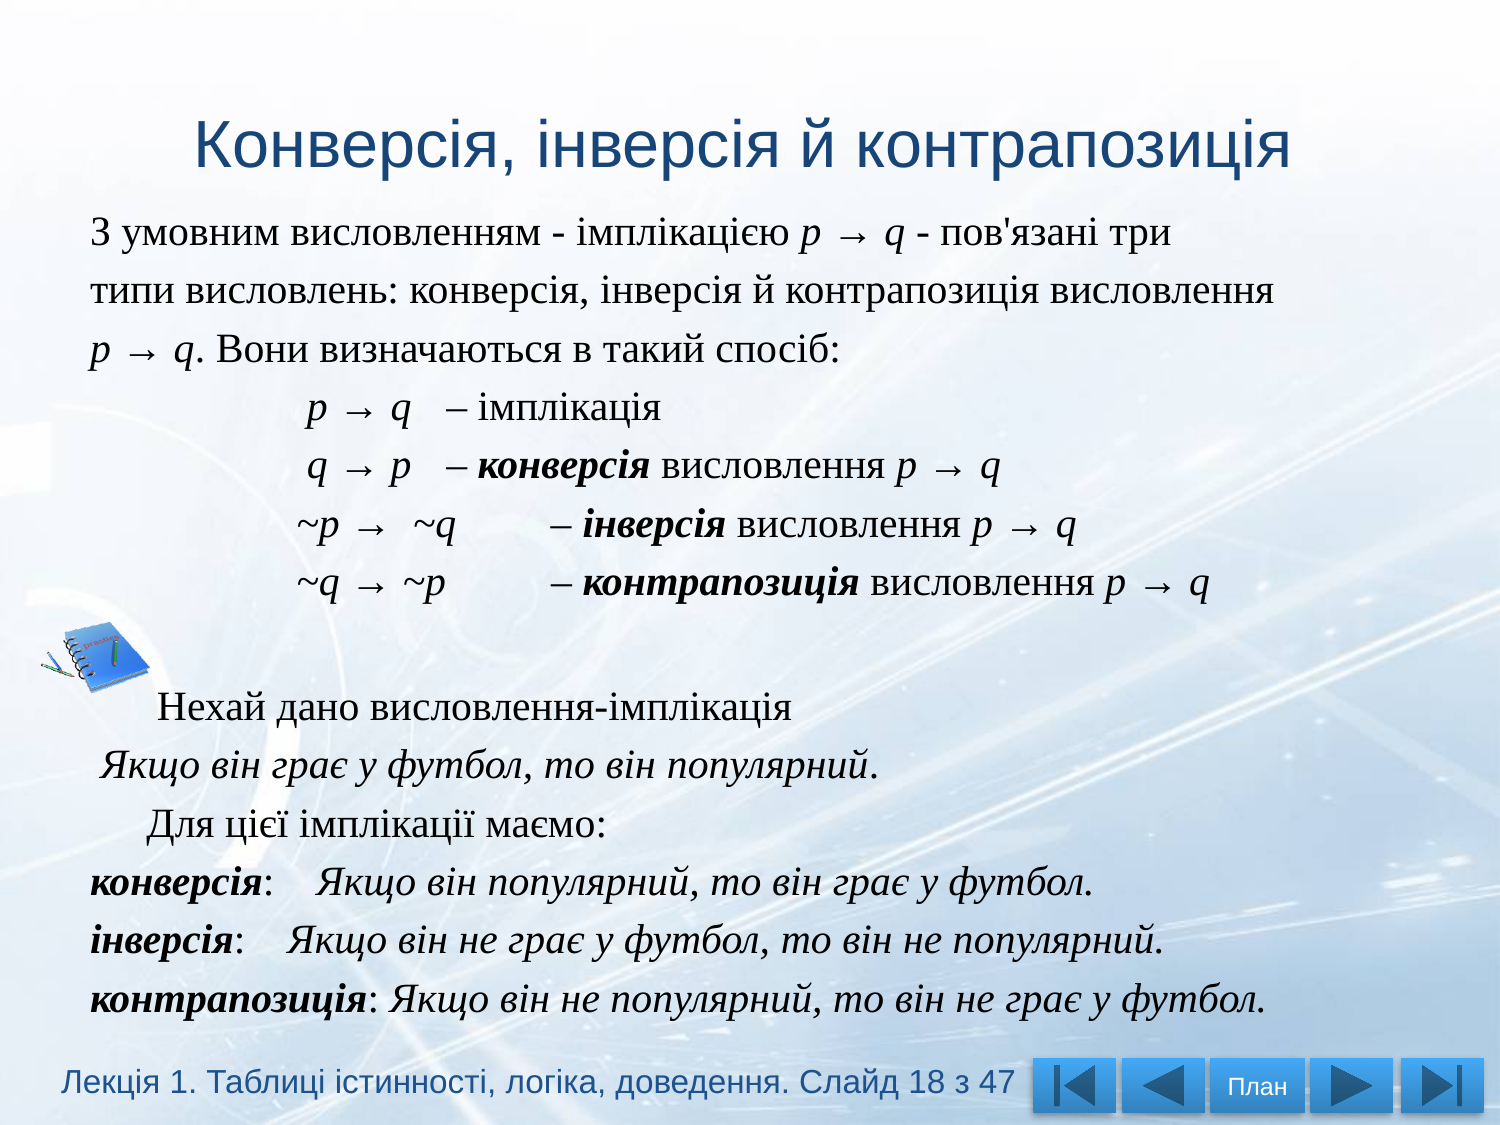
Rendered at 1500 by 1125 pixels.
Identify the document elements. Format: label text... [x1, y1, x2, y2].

picture [0, 0, 1500, 1125]
list З умовним висловленням - імплікацією р → q - пов'язані три типи висловлень: конверсія, інверсія й контрапозиція висловлення р → q. Вони визначаються в такий спосіб: р → q – імплікація q → р – конверсія висловлення р → q ~р → ~q – інверсія висловлення р → q ~q → ~р – контрапозиція висловлення р → q Нехай дано висловлення-імплікація Якщо він грає у футбол, то він популярний. Для цієї імплікації маємо: конверсія: Якщо він популярний, то він грає у футбол. інверсія: Якщо він не грає у футбол, то він не популярний. контрапозиція: Якщо він не популярний, то він не грає у футбол. [75, 196, 1425, 1056]
text_box Лекція 1. Таблиці істинності, логіка, доведення. Слайд 18 з 47 [46, 1052, 1033, 1107]
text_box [1033, 1058, 1484, 1114]
title Конверсія, інверсія й контрапозиція [99, 95, 1388, 188]
